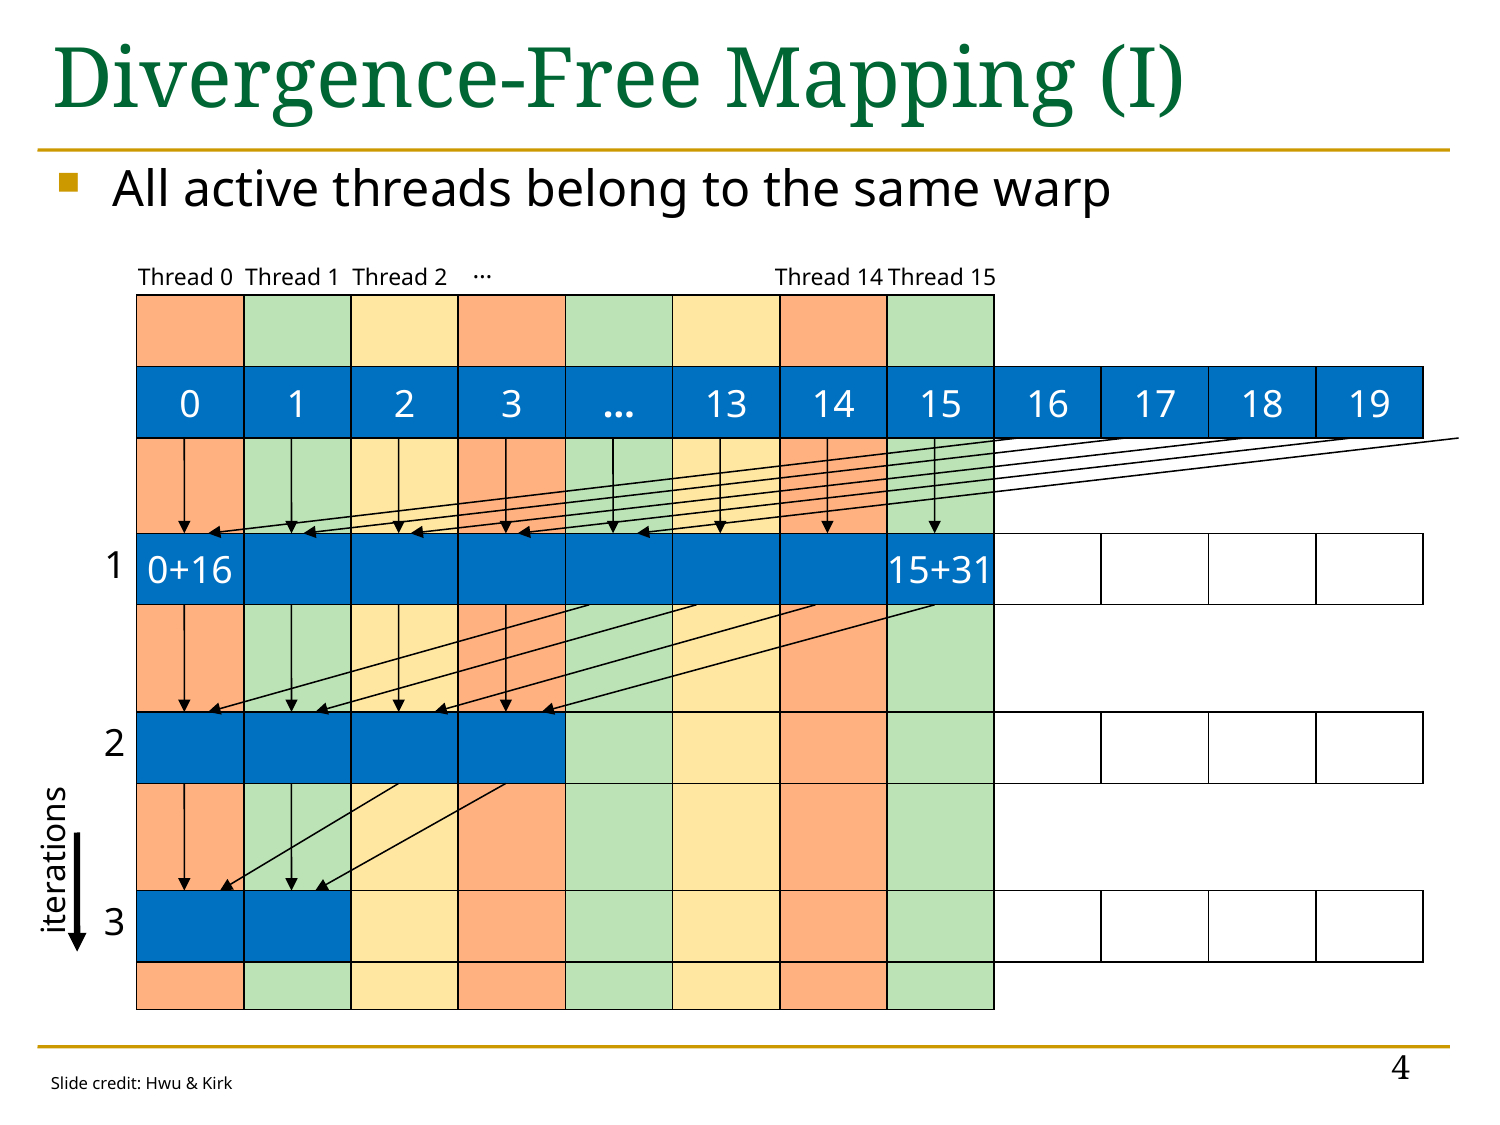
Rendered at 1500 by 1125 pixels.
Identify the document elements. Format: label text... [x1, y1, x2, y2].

text_box [614, 504, 673, 521]
text_box [565, 612, 673, 674]
text_box [828, 438, 886, 460]
text_box [887, 711, 994, 784]
text_box [779, 512, 827, 533]
text_box 15+31 [887, 533, 994, 605]
text_box [1102, 890, 1209, 963]
text_box [614, 491, 673, 509]
text_box [565, 524, 612, 533]
text_box [285, 849, 298, 891]
text_box [178, 604, 191, 712]
text_box [673, 525, 719, 533]
text_box [672, 890, 779, 963]
text_box [565, 487, 612, 502]
text_box [351, 512, 398, 527]
text_box 2 [88, 711, 141, 772]
text_box [565, 646, 673, 705]
text_box [244, 690, 291, 711]
text_box [1102, 533, 1209, 605]
text_box [565, 677, 673, 711]
text_box [178, 438, 191, 534]
text_box 1 [243, 366, 351, 438]
text_box [935, 438, 995, 447]
text_box [673, 438, 720, 478]
text_box [565, 711, 672, 784]
text_box [292, 673, 351, 711]
text_box [928, 438, 941, 534]
text_box [886, 449, 934, 465]
text_box 3 [88, 890, 141, 951]
text_box [303, 522, 393, 539]
text_box [779, 963, 886, 1010]
text_box [458, 711, 565, 784]
text_box [673, 616, 779, 675]
text_box [399, 438, 458, 510]
text_box [178, 783, 191, 891]
text_box [672, 711, 779, 784]
text_box [458, 511, 505, 527]
text_box Thread 14 [759, 255, 873, 298]
text_box [565, 533, 672, 605]
text_box [565, 295, 673, 366]
text_box 13 [672, 366, 779, 438]
text_box [1102, 711, 1209, 784]
text_box 2 [351, 366, 458, 438]
text_box [517, 523, 607, 539]
text_box [673, 474, 720, 490]
text_box [779, 486, 827, 503]
text_box [614, 438, 673, 485]
text_box [399, 673, 458, 711]
text_box [673, 648, 779, 711]
text_box [244, 963, 351, 1010]
text_box [244, 438, 291, 528]
text_box [565, 605, 673, 641]
text_box [779, 473, 827, 490]
text_box [136, 438, 184, 533]
text_box [1315, 711, 1423, 784]
text_box [410, 523, 500, 539]
text_box [458, 629, 505, 671]
text_box [506, 605, 565, 627]
text_box [886, 461, 934, 478]
text_box [565, 438, 612, 491]
text_box 0+16 [136, 533, 243, 605]
text_box [351, 784, 458, 869]
text_box [828, 466, 886, 485]
text_box [828, 505, 886, 533]
text_box [886, 474, 934, 491]
text_box 16 [994, 366, 1102, 438]
text_box [606, 438, 620, 534]
text_box [565, 890, 672, 963]
text_box [506, 612, 565, 657]
text_box [351, 811, 458, 890]
text_box [886, 963, 995, 1010]
text_box [565, 784, 673, 890]
text_box [994, 533, 1102, 605]
text_box [565, 963, 673, 1010]
text_box … [565, 366, 672, 438]
text_box [351, 963, 458, 1010]
text_box [506, 643, 565, 691]
text_box [136, 605, 184, 711]
text_box [886, 486, 934, 504]
text_box [292, 438, 351, 522]
text_box [285, 604, 298, 712]
text_box [351, 890, 458, 963]
text_box [673, 486, 720, 503]
text_box [887, 890, 994, 963]
text_box [499, 438, 513, 534]
text_box [244, 784, 291, 875]
text_box Slide credit: Hwu & Kirk [36, 1065, 248, 1101]
text_box [714, 438, 727, 534]
text_box [1209, 533, 1315, 605]
text_box [821, 438, 834, 534]
text_box [458, 693, 505, 711]
text_box [779, 298, 886, 366]
text_box Thread 15 [873, 255, 1012, 298]
text_box [243, 890, 351, 963]
text_box [458, 438, 505, 503]
text_box [315, 688, 398, 715]
text_box [673, 499, 720, 515]
text_box [458, 890, 565, 963]
text_box [673, 963, 779, 1010]
text_box [828, 492, 886, 510]
text_box [351, 524, 398, 533]
text_box [392, 438, 405, 534]
text_box [136, 890, 243, 963]
text_box [136, 711, 243, 784]
text_box iterations [24, 771, 80, 950]
text_box Thread 1 [230, 255, 337, 298]
text_box [458, 499, 505, 515]
text_box [351, 711, 458, 784]
text_box [994, 711, 1102, 784]
text_box [673, 784, 779, 890]
text_box [292, 605, 351, 687]
text_box [185, 605, 244, 711]
text_box [935, 479, 995, 498]
text_box [779, 711, 887, 784]
text_box [673, 605, 779, 644]
text_box [458, 524, 505, 533]
text_box 19 [1315, 366, 1423, 438]
text_box [351, 605, 398, 671]
text_box [458, 295, 565, 366]
text_box [935, 492, 995, 533]
slide_number 4 [1074, 1023, 1426, 1100]
text_box Thread 2 [337, 255, 463, 298]
text_box [458, 784, 565, 890]
text_box [185, 784, 244, 890]
text_box [886, 500, 934, 533]
text_box [244, 605, 291, 701]
text_box [721, 467, 779, 484]
text_box 14 [779, 366, 887, 438]
text_box [779, 890, 887, 963]
text_box [458, 659, 505, 704]
text_box [136, 784, 184, 890]
text_box [506, 676, 565, 711]
text_box [399, 605, 458, 657]
text_box [673, 295, 779, 366]
text_box [779, 499, 827, 516]
text_box [935, 467, 995, 485]
text_box [565, 511, 612, 527]
list All active threads belong to the same warp [41, 148, 1448, 1047]
text_box [458, 963, 565, 1010]
text_box [1209, 711, 1315, 784]
text_box [779, 438, 827, 465]
text_box [721, 518, 779, 533]
text_box [458, 605, 505, 641]
text_box [614, 516, 673, 533]
text_box [499, 693, 513, 712]
text_box 17 [1102, 366, 1209, 438]
text_box [292, 813, 351, 890]
text_box [506, 438, 565, 498]
text_box [779, 605, 886, 646]
text_box [779, 533, 887, 605]
text_box [779, 784, 886, 890]
text_box [185, 438, 244, 533]
text_box 18 [1209, 366, 1315, 438]
text_box [721, 479, 779, 497]
text_box [293, 517, 351, 533]
text_box [779, 619, 886, 711]
text_box [243, 711, 351, 784]
text_box [243, 533, 351, 605]
text_box [886, 298, 995, 366]
text_box [541, 604, 935, 715]
text_box [136, 298, 244, 366]
text_box [136, 963, 244, 1010]
text_box [672, 533, 779, 605]
title Divergence-Free Mapping (I) [37, 0, 1451, 150]
text_box [886, 438, 934, 453]
text_box Thread 0 [123, 255, 230, 298]
text_box [244, 849, 291, 890]
text_box [351, 659, 398, 701]
text_box [506, 492, 565, 509]
text_box [400, 516, 458, 533]
text_box [994, 890, 1102, 963]
text_box [1315, 890, 1423, 963]
text_box [351, 533, 458, 605]
text_box [721, 504, 779, 522]
text_box [721, 492, 779, 509]
text_box [351, 438, 398, 516]
text_box [1315, 533, 1423, 605]
text_box [292, 784, 351, 846]
text_box [392, 604, 405, 712]
text_box [315, 783, 506, 891]
text_box [935, 441, 995, 459]
text_box [434, 604, 816, 715]
text_box [208, 688, 291, 715]
text_box [886, 784, 995, 890]
text_box 15 [887, 366, 994, 438]
text_box [70, 832, 84, 952]
text_box [285, 438, 298, 534]
text_box [721, 438, 779, 472]
text_box [828, 454, 886, 472]
text_box [458, 533, 565, 605]
text_box [828, 480, 886, 497]
text_box [507, 516, 565, 533]
text_box [886, 605, 995, 711]
text_box 0 [136, 366, 243, 438]
text_box [399, 643, 458, 688]
text_box [506, 504, 565, 521]
text_box [351, 690, 398, 711]
text_box … [457, 246, 508, 292]
text_box [399, 505, 458, 521]
text_box [935, 454, 995, 473]
text_box [673, 511, 720, 528]
text_box [351, 298, 458, 366]
text_box 3 [458, 366, 565, 438]
text_box [565, 498, 612, 515]
text_box [1209, 890, 1315, 963]
text_box [244, 525, 290, 533]
text_box [779, 461, 827, 477]
text_box [636, 524, 715, 539]
text_box [614, 479, 673, 497]
text_box [208, 524, 286, 539]
text_box [244, 298, 351, 366]
text_box 1 [89, 533, 141, 593]
text_box [219, 783, 399, 891]
